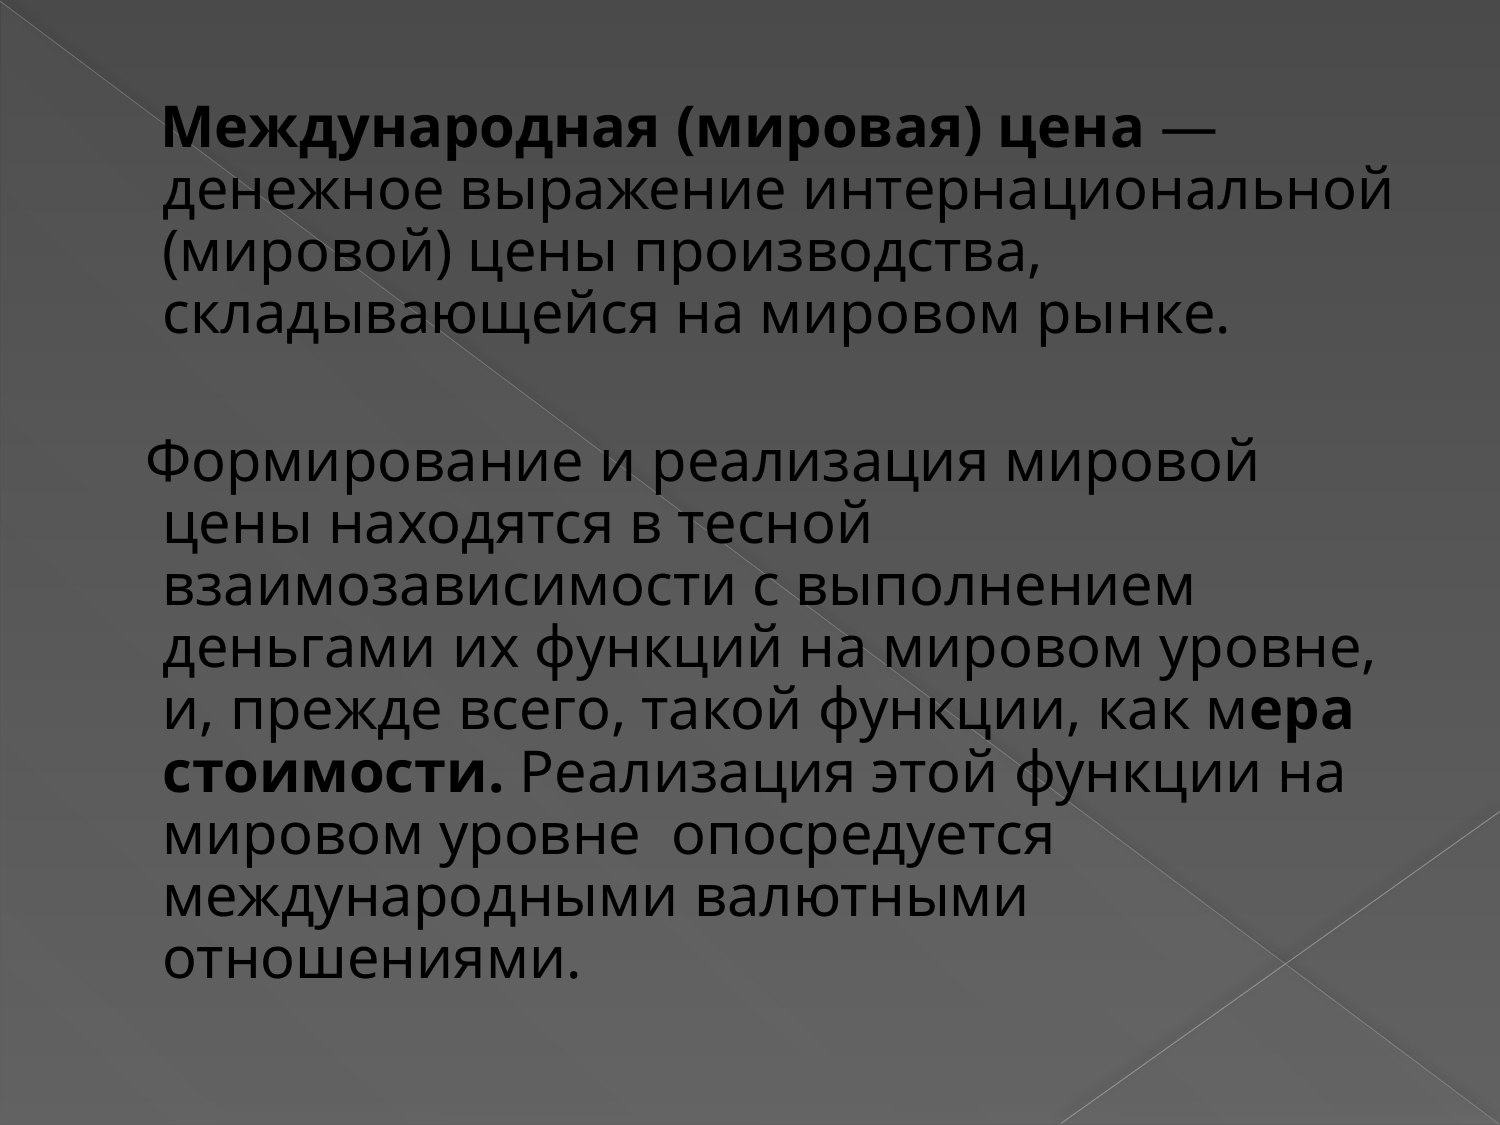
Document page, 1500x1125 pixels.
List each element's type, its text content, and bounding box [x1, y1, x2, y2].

list Международная (мировая) цена — денежное выражение интернациональной (мировой) цены производства, складывающейся на мировом рынке. Формирование и реализация мировой цены находятся в тесной взаимозависимости с выполнением деньгами их функций на мировом уровне, и, прежде всего, такой функции, как мера стоимости. Реализация этой функции на мировом уровне опосредуется международными валютными отношениями. [75, 90, 1425, 1005]
